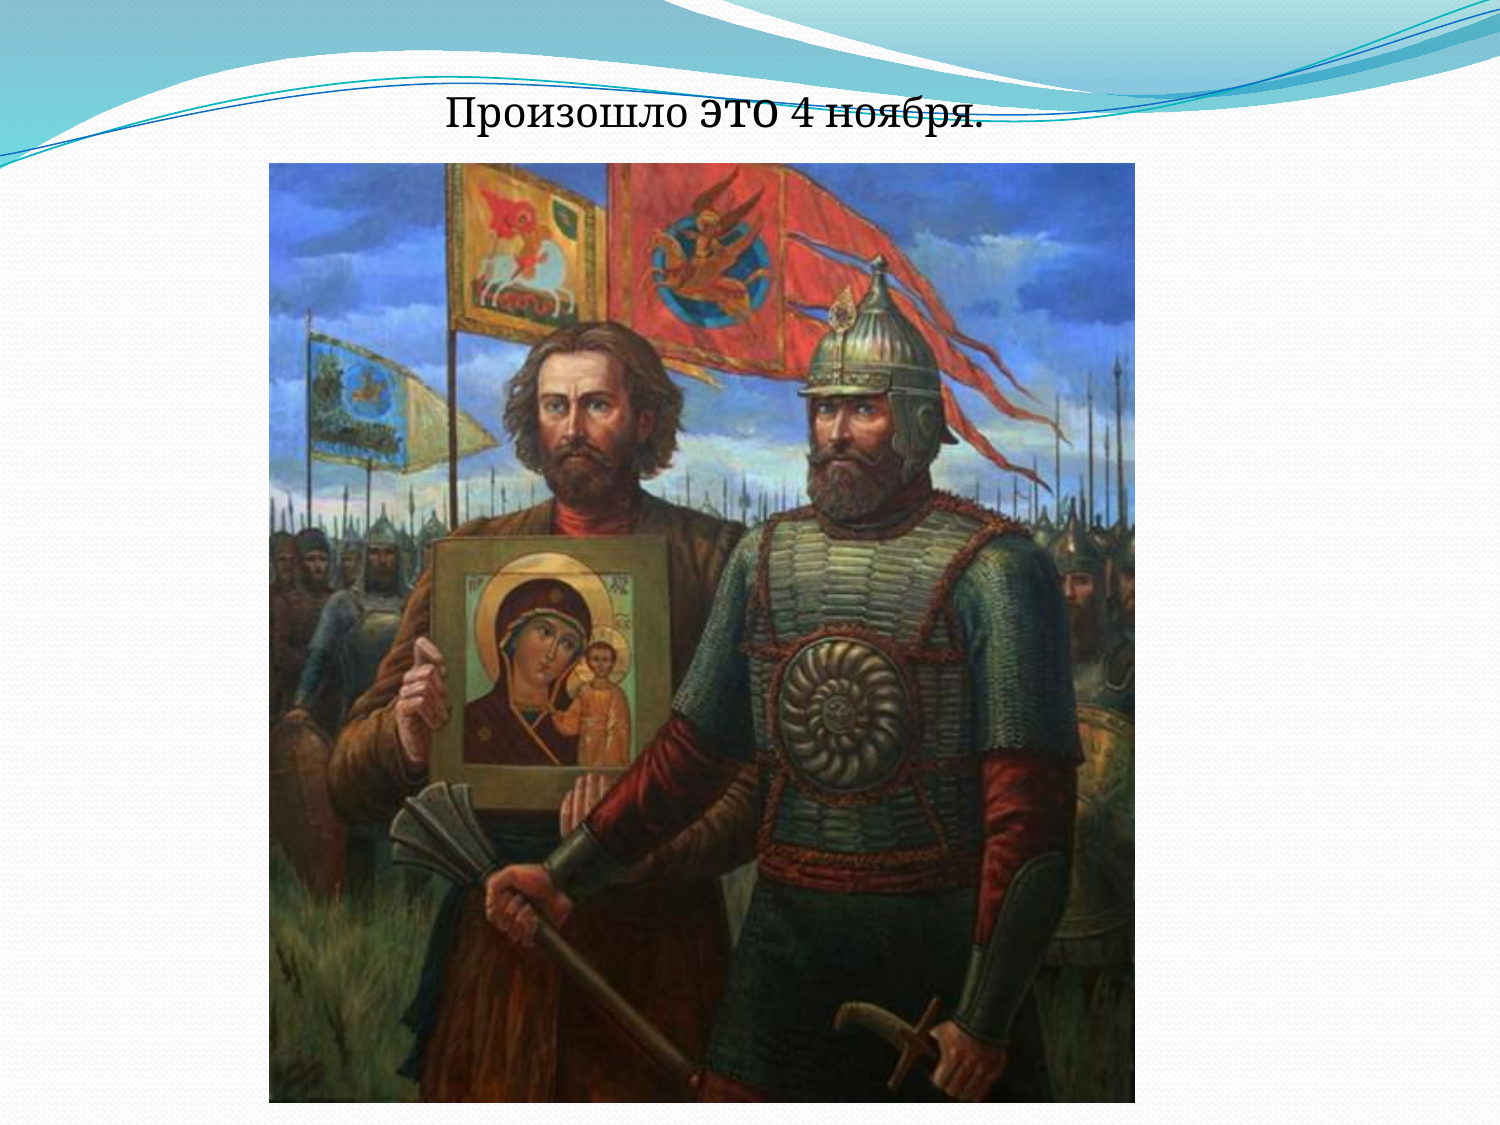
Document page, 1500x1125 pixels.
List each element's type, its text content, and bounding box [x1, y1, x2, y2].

picture [269, 163, 1135, 1103]
text_box Произошло это 4 ноября. [199, 70, 1231, 145]
